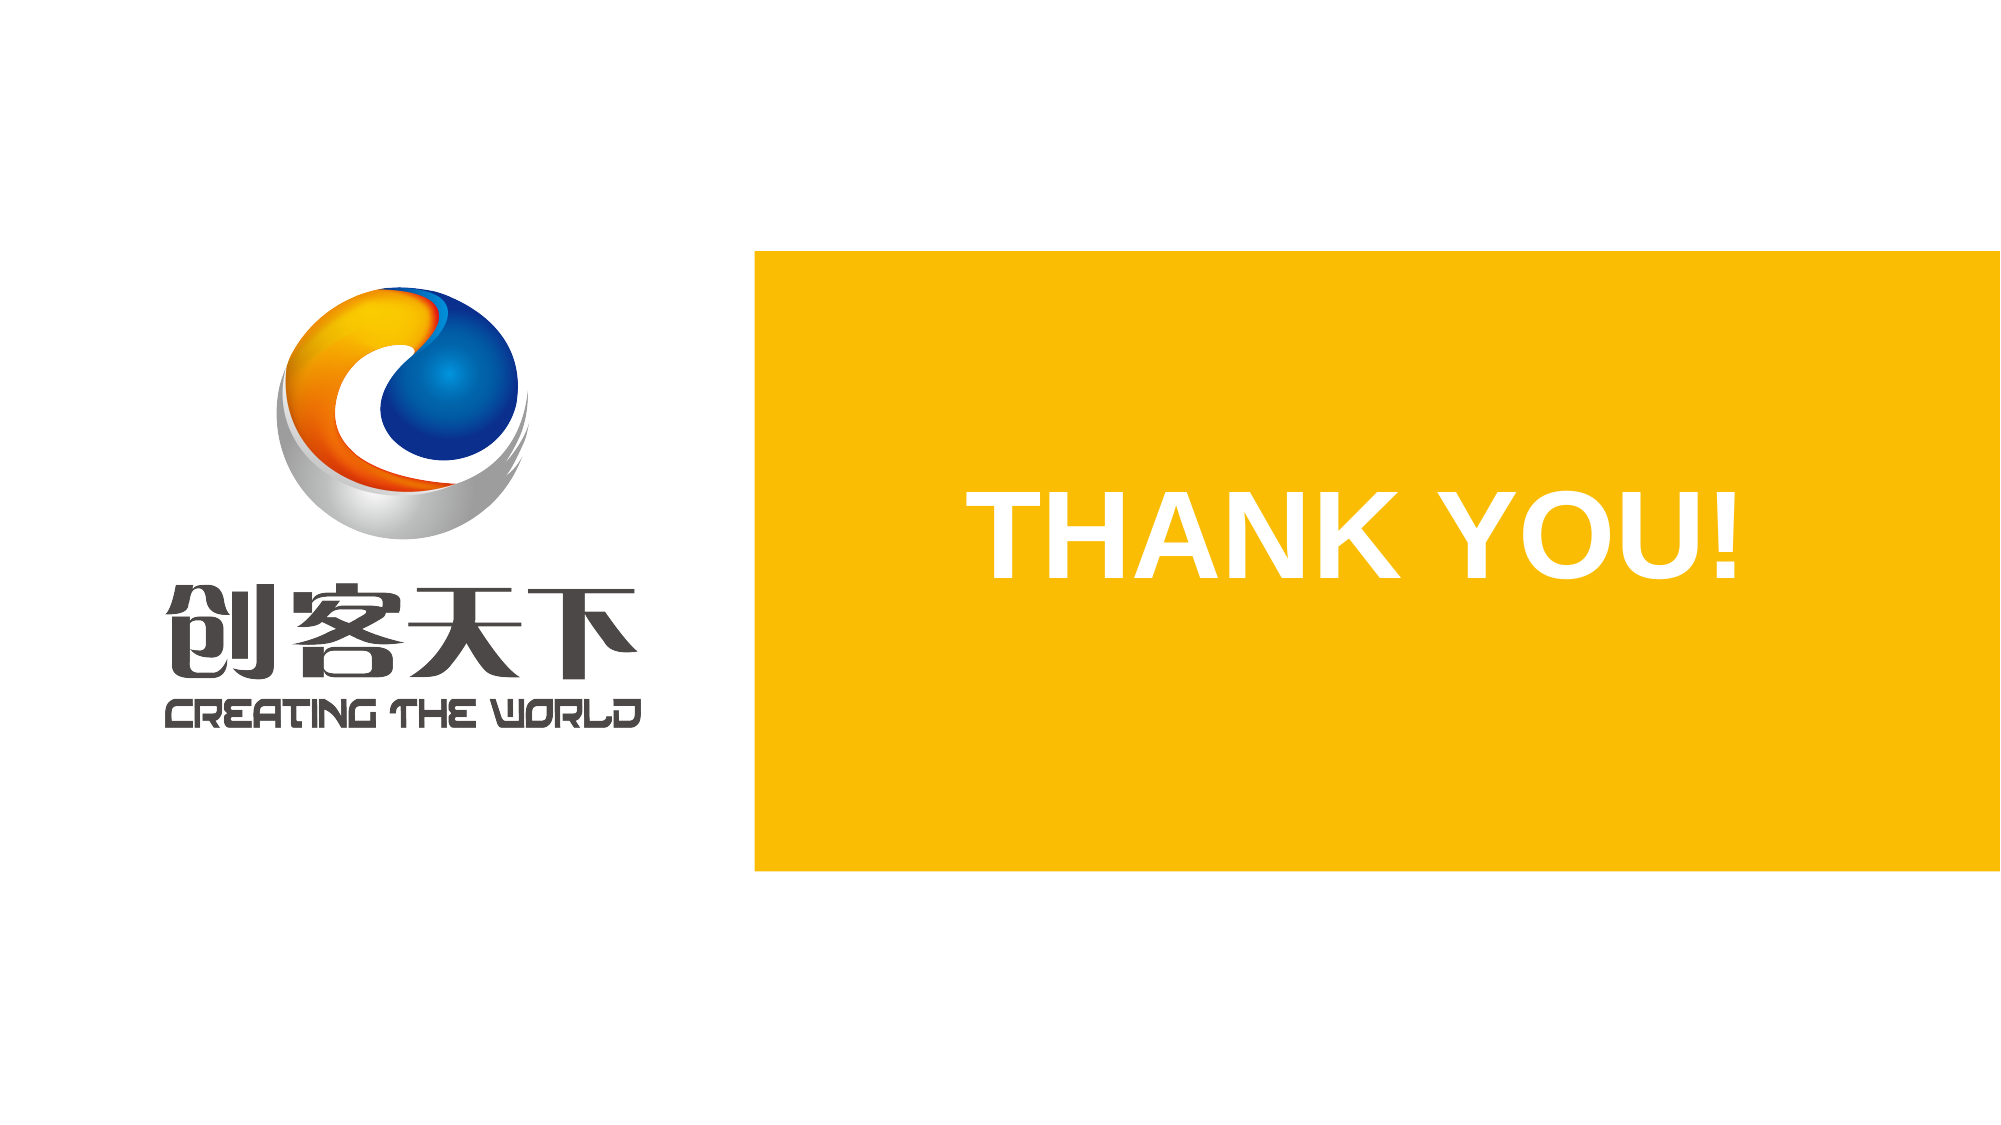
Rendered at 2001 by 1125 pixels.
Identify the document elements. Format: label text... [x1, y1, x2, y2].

text_box [754, 250, 2000, 872]
picture [165, 287, 641, 728]
text_box THANK YOU! [780, 446, 1933, 612]
